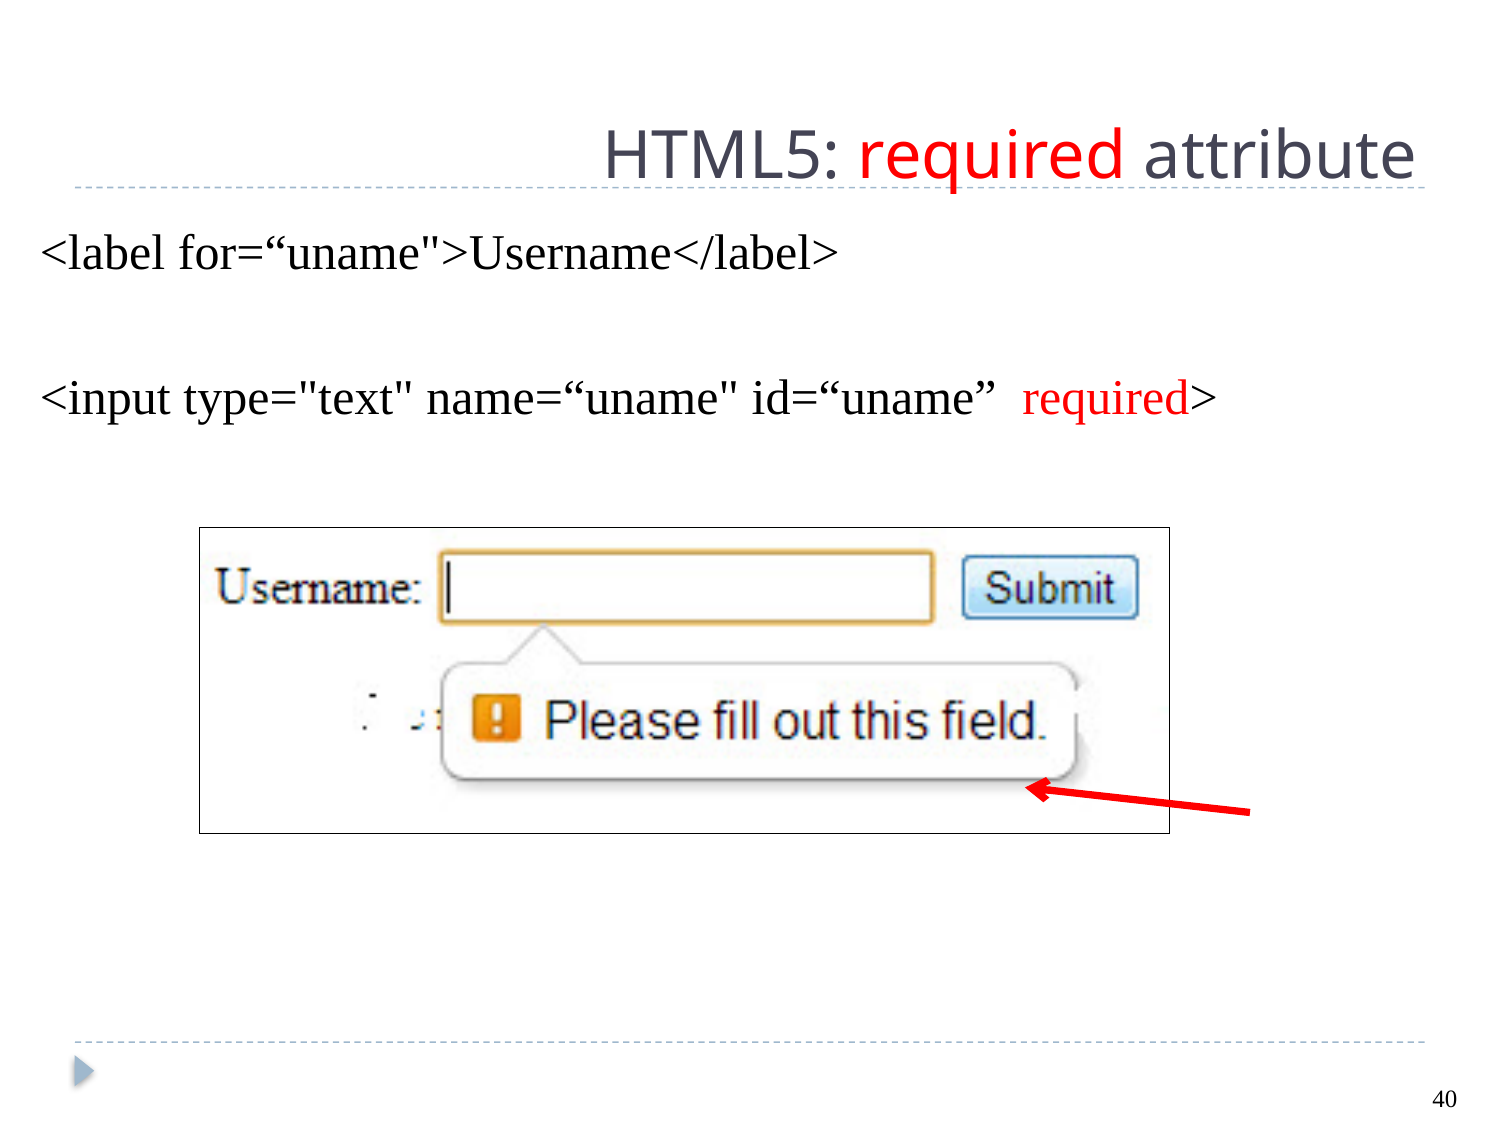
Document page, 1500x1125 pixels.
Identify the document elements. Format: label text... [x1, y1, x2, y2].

picture [199, 527, 1169, 834]
title HTML5: required attribute [157, 11, 1433, 200]
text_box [1024, 787, 1251, 813]
list <label for=“uname">Username</label> <input type="text" name=“uname" id=“uname” required> [24, 212, 1463, 750]
slide_number 40 [1417, 1075, 1500, 1125]
